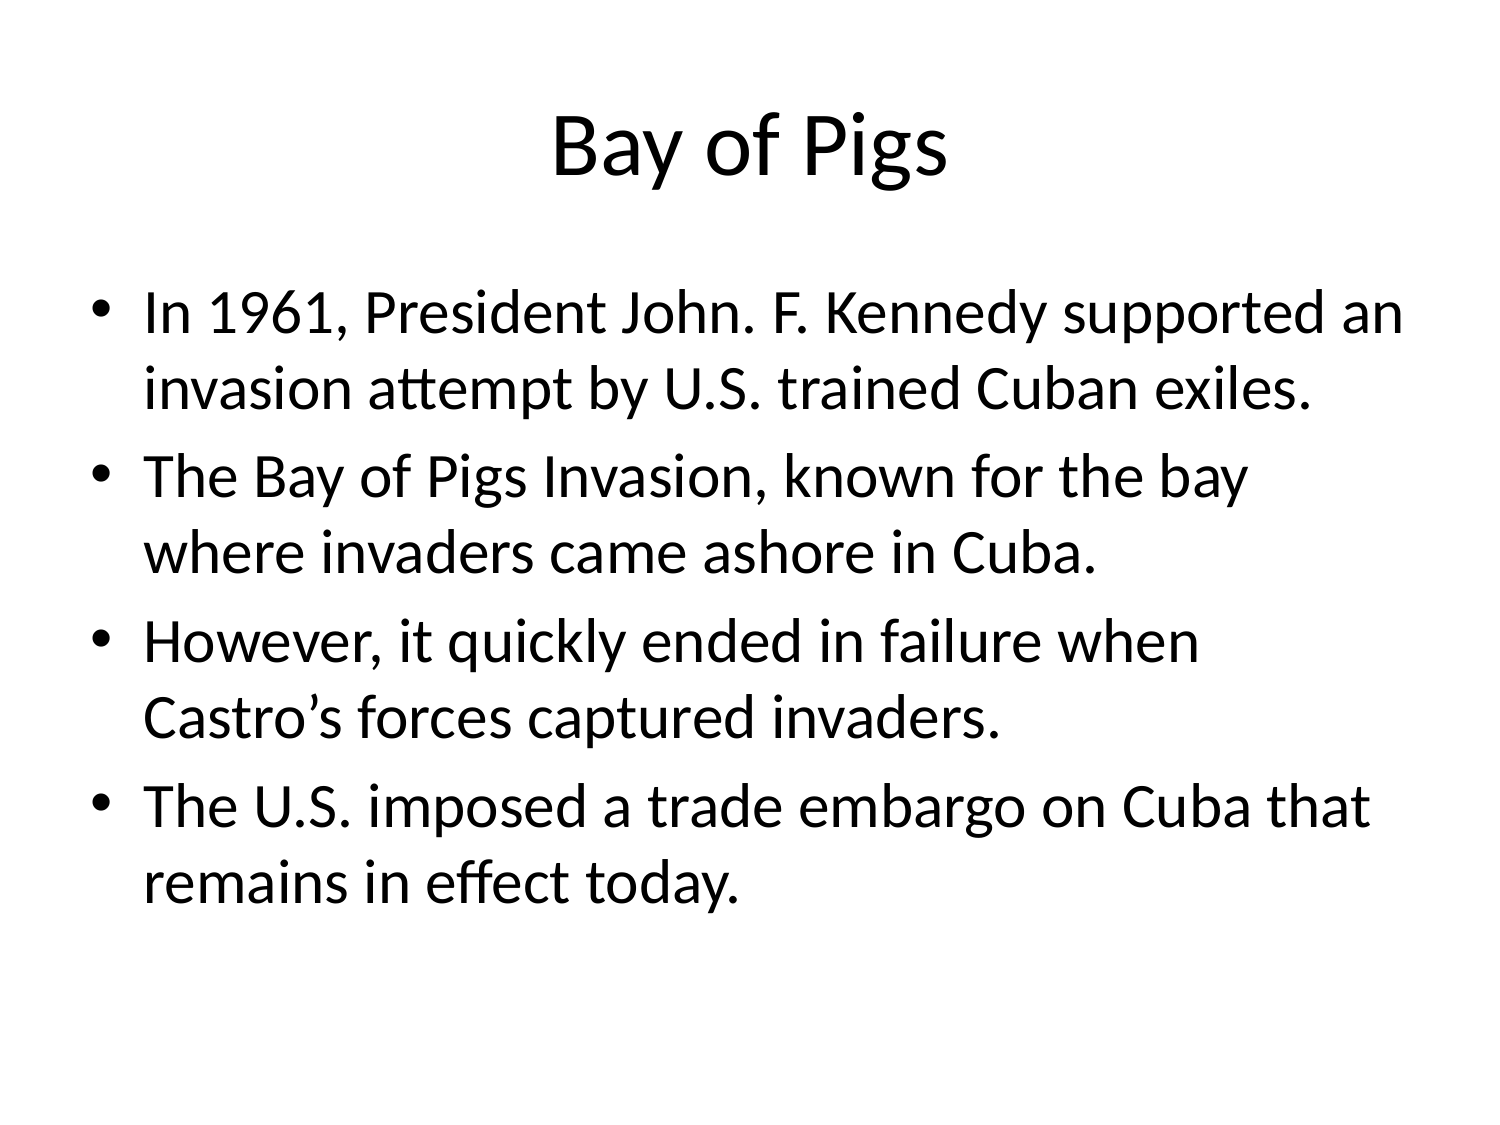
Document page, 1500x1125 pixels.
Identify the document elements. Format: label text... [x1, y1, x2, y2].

title Bay of Pigs [75, 45, 1425, 233]
list In 1961, President John. F. Kennedy supported an invasion attempt by U.S. trained Cuban exiles. The Bay of Pigs Invasion, known for the bay where invaders came ashore in Cuba. However, it quickly ended in failure when Castro’s forces captured invaders. The U.S. imposed a trade embargo on Cuba that remains in effect today. [75, 262, 1425, 1005]
